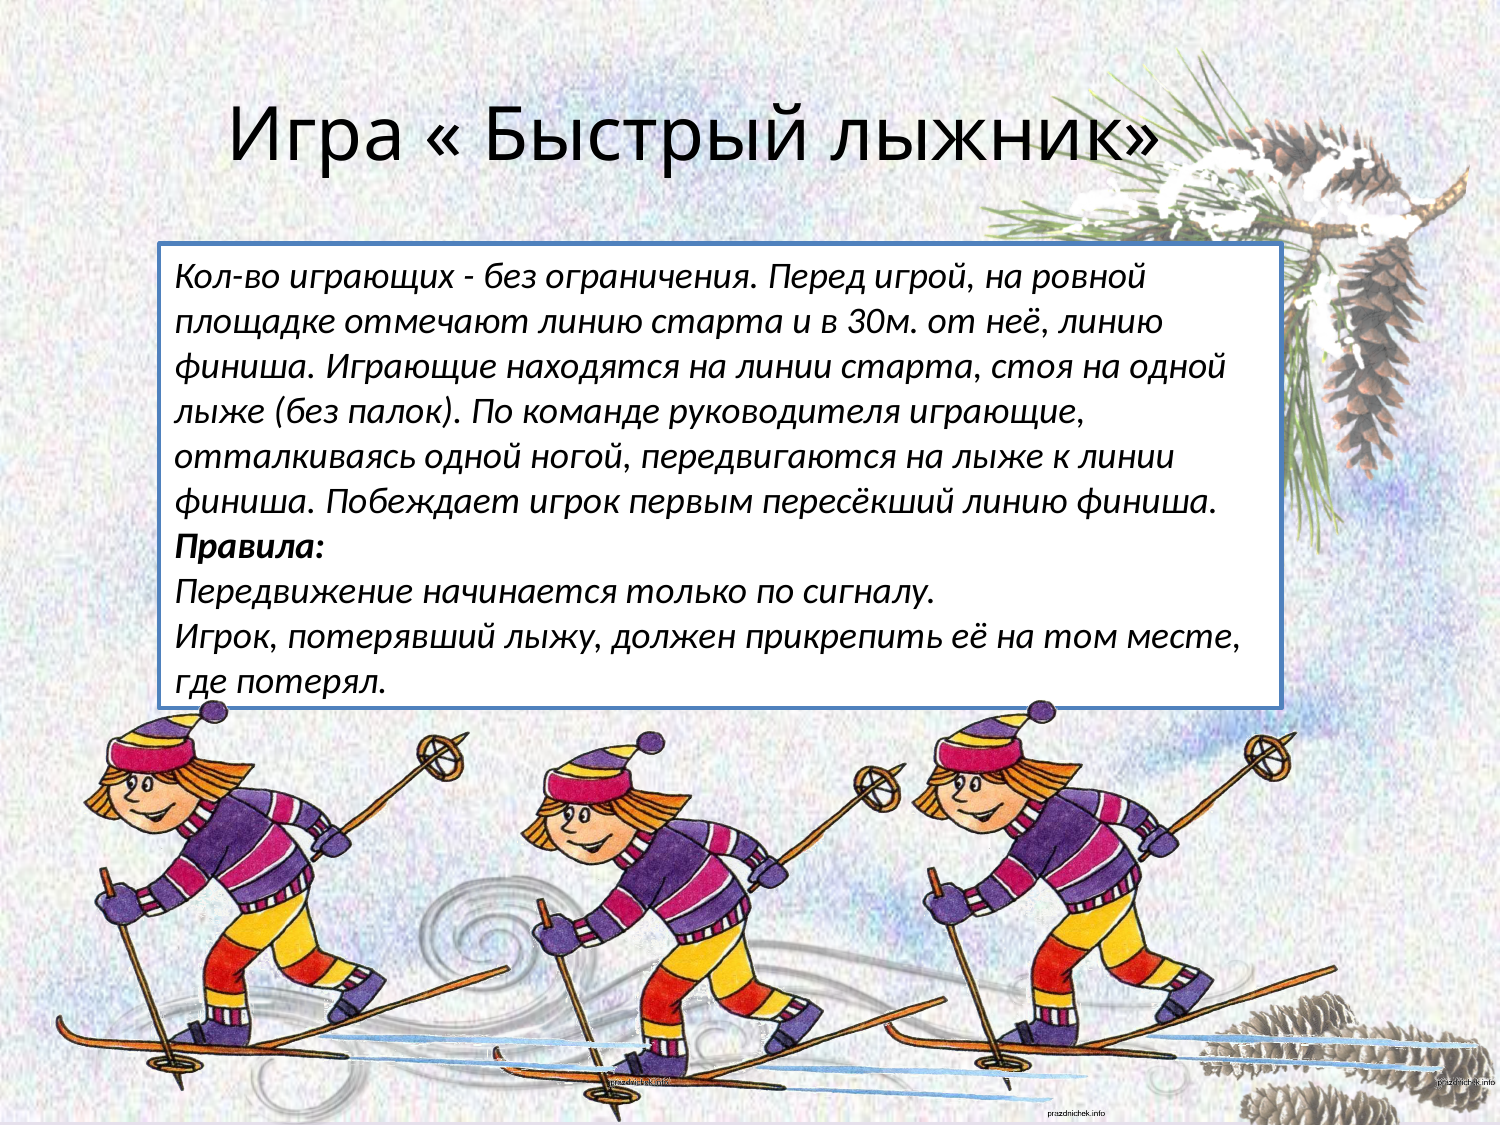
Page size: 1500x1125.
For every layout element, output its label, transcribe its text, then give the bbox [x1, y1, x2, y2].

text_box Игра « Быстрый лыжник» [159, 78, 1211, 197]
text_box Кол-во играющих - без ограничения. Перед игрой, на ровной площадке отмечают линию старта и в 30м. от неё, линию финиша. Играющие находятся на линии старта, стоя на одной лыже (без палок). По команде руководителя играющие, отталкиваясь одной ногой, передвигаются на лыже к линии финиша. Побеждает игрок первым пересёкший линию финиша. Правила: Передвижение начинается только по сигналу. Игрок, потерявший лыжу, должен прикрепить её на том месте, где потерял. [159, 243, 1282, 709]
picture [0, 0, 1500, 1125]
